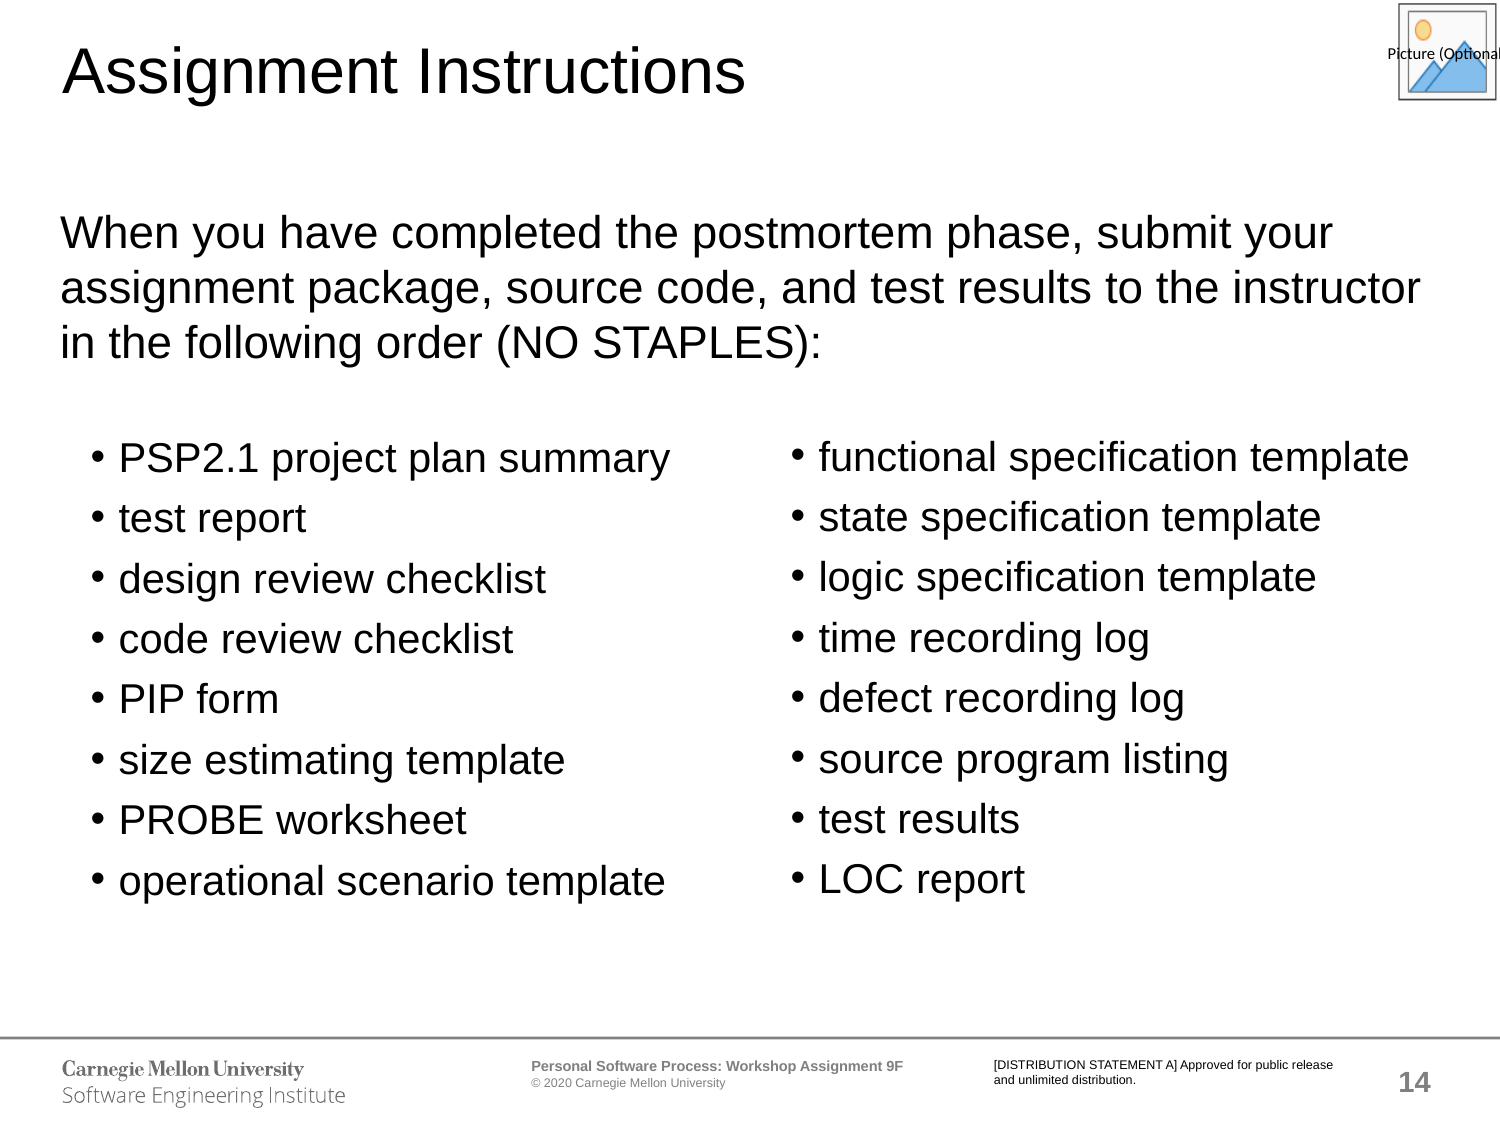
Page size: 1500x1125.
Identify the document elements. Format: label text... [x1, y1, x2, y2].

picture [1394, 0, 1500, 105]
text_box When you have completed the postmortem phase, submit your assignment package, source code, and test results to the instructor in the following order (NO STAPLES): [59, 203, 1427, 424]
list PSP2.1 project plan summary test report design review checklist code review checklist PIP form size estimating template PROBE worksheet operational scenario template [62, 430, 738, 1101]
list functional specification template state specification template logic specification template time recording log defect recording log source program listing test results LOC report [762, 429, 1432, 1101]
title Assignment Instructions [62, 37, 1338, 182]
